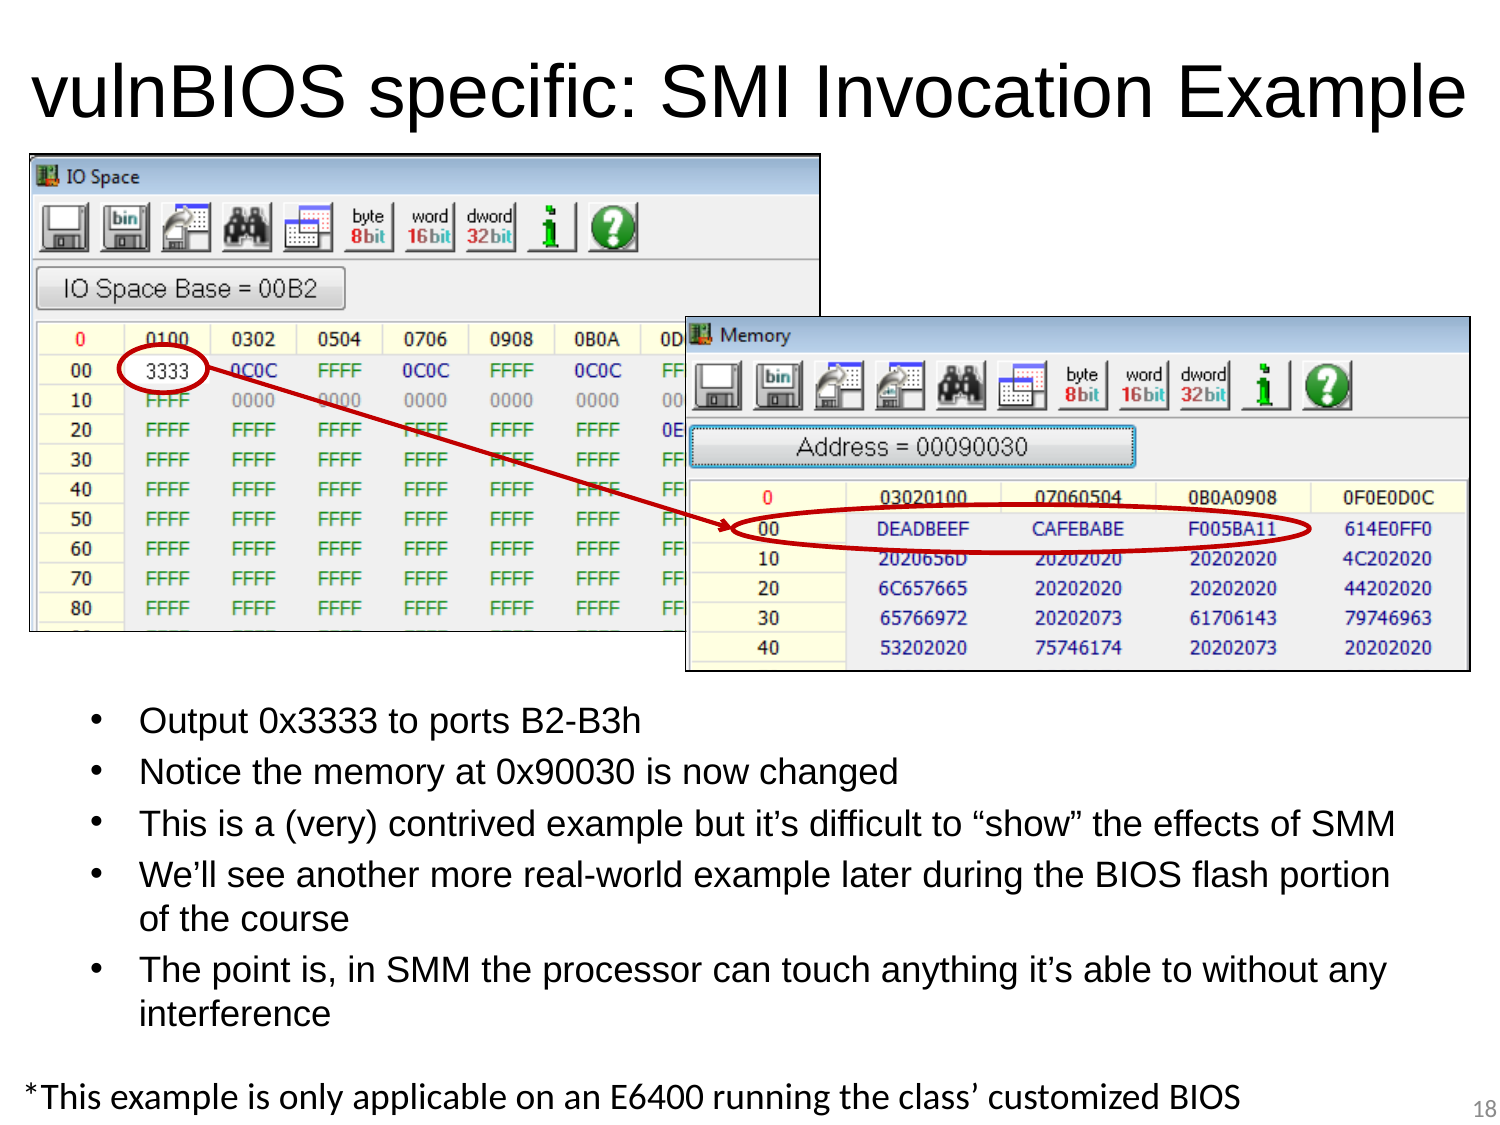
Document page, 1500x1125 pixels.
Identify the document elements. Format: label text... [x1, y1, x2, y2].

picture [29, 154, 1470, 671]
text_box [207, 366, 733, 529]
slide_number 18 [1162, 1077, 1500, 1125]
text_box *This example is only applicable on an E6400 running the class’ customized BIOS [7, 1064, 1258, 1125]
list Output 0x3333 to ports B2-B3h Notice the memory at 0x90030 is now changed This is a (very) contrived example but it’s difficult to “show” the effects of SMM We’ll see another more real-world example later during the BIOS flash portion of the course The point is, in SMM the processor can touch anything it’s able to without any interference [75, 689, 1425, 1075]
title vulnBIOS specific: SMI Invocation Example [0, 0, 1500, 175]
